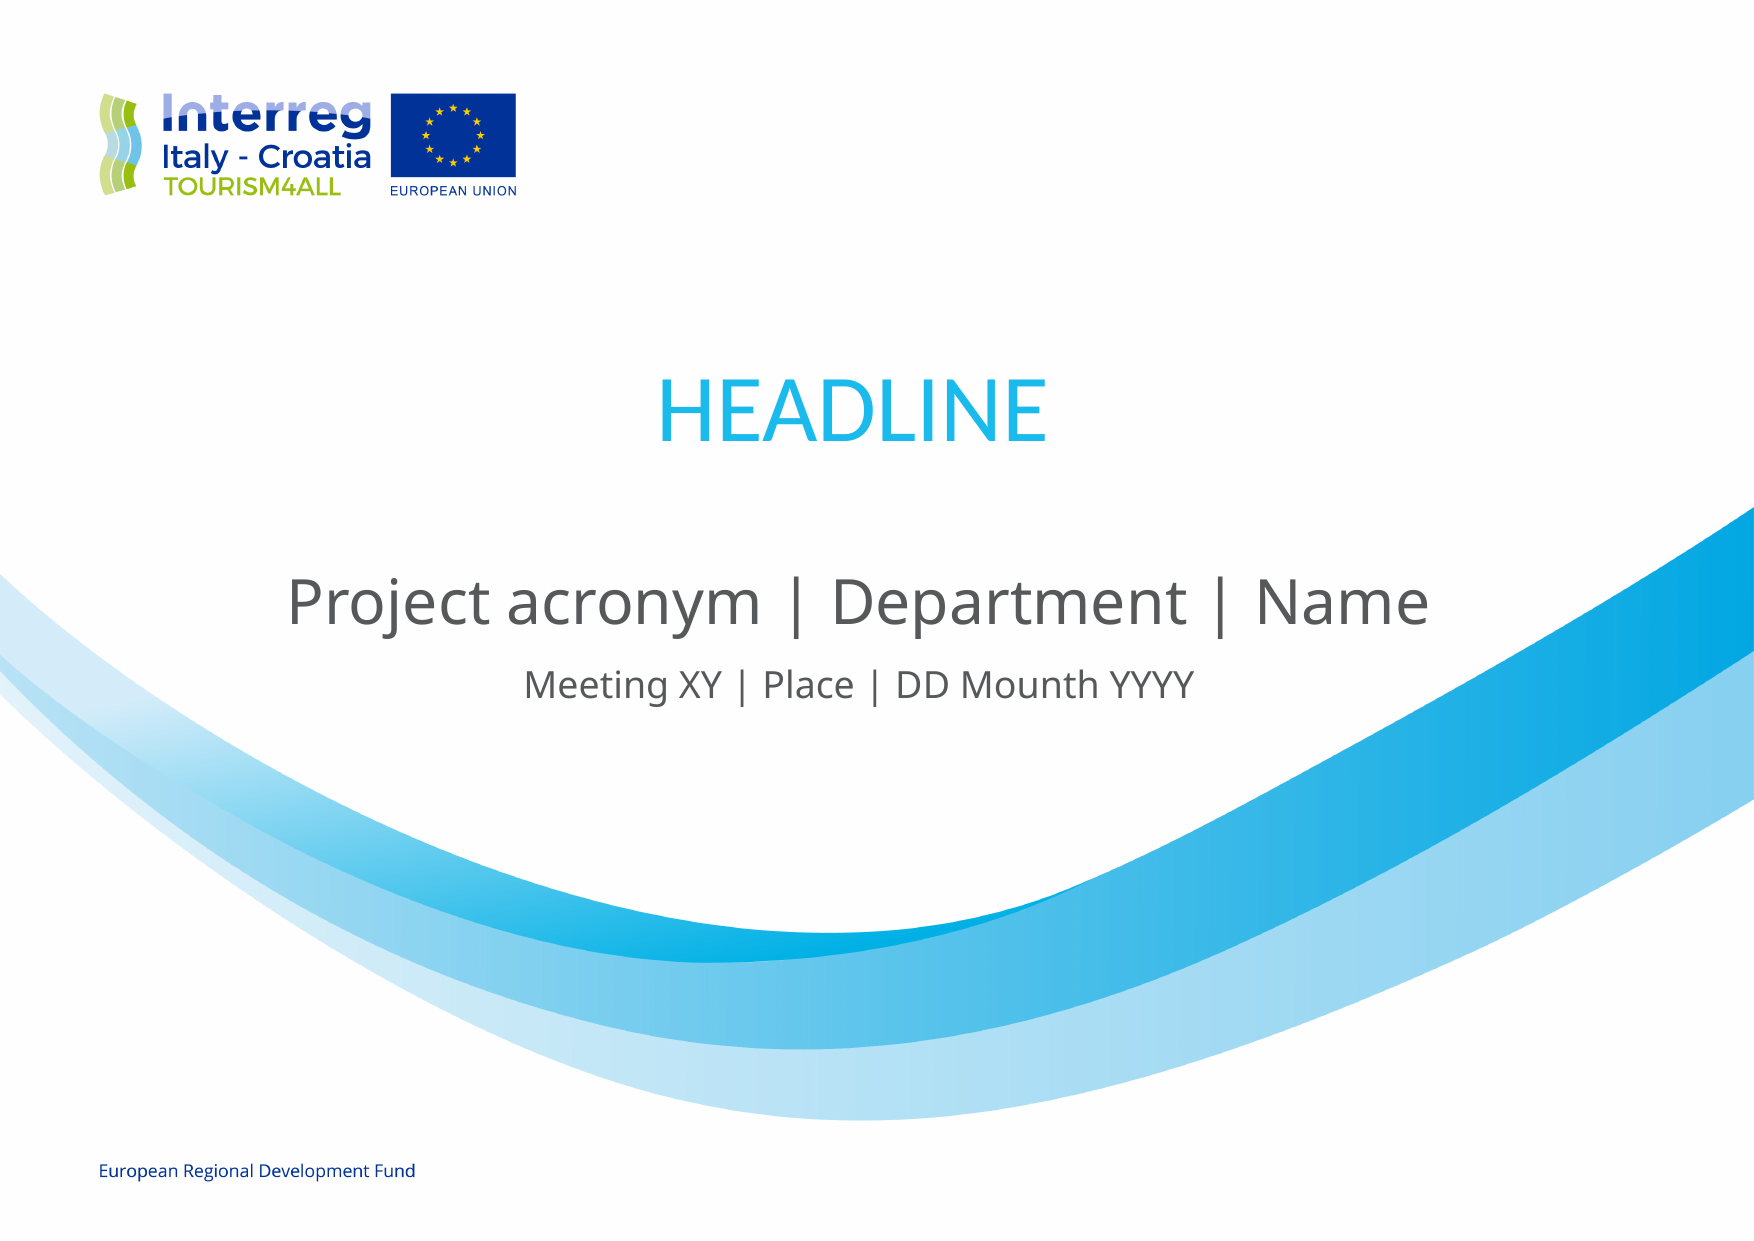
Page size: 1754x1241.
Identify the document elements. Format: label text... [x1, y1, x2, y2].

text_box Project acronym | Department | Name [156, 553, 1563, 646]
picture [0, 0, 1754, 1241]
text_box HEADLINE [427, 337, 1279, 470]
text_box Meeting XY | Place | DD Mounth YYYY [156, 652, 1563, 716]
